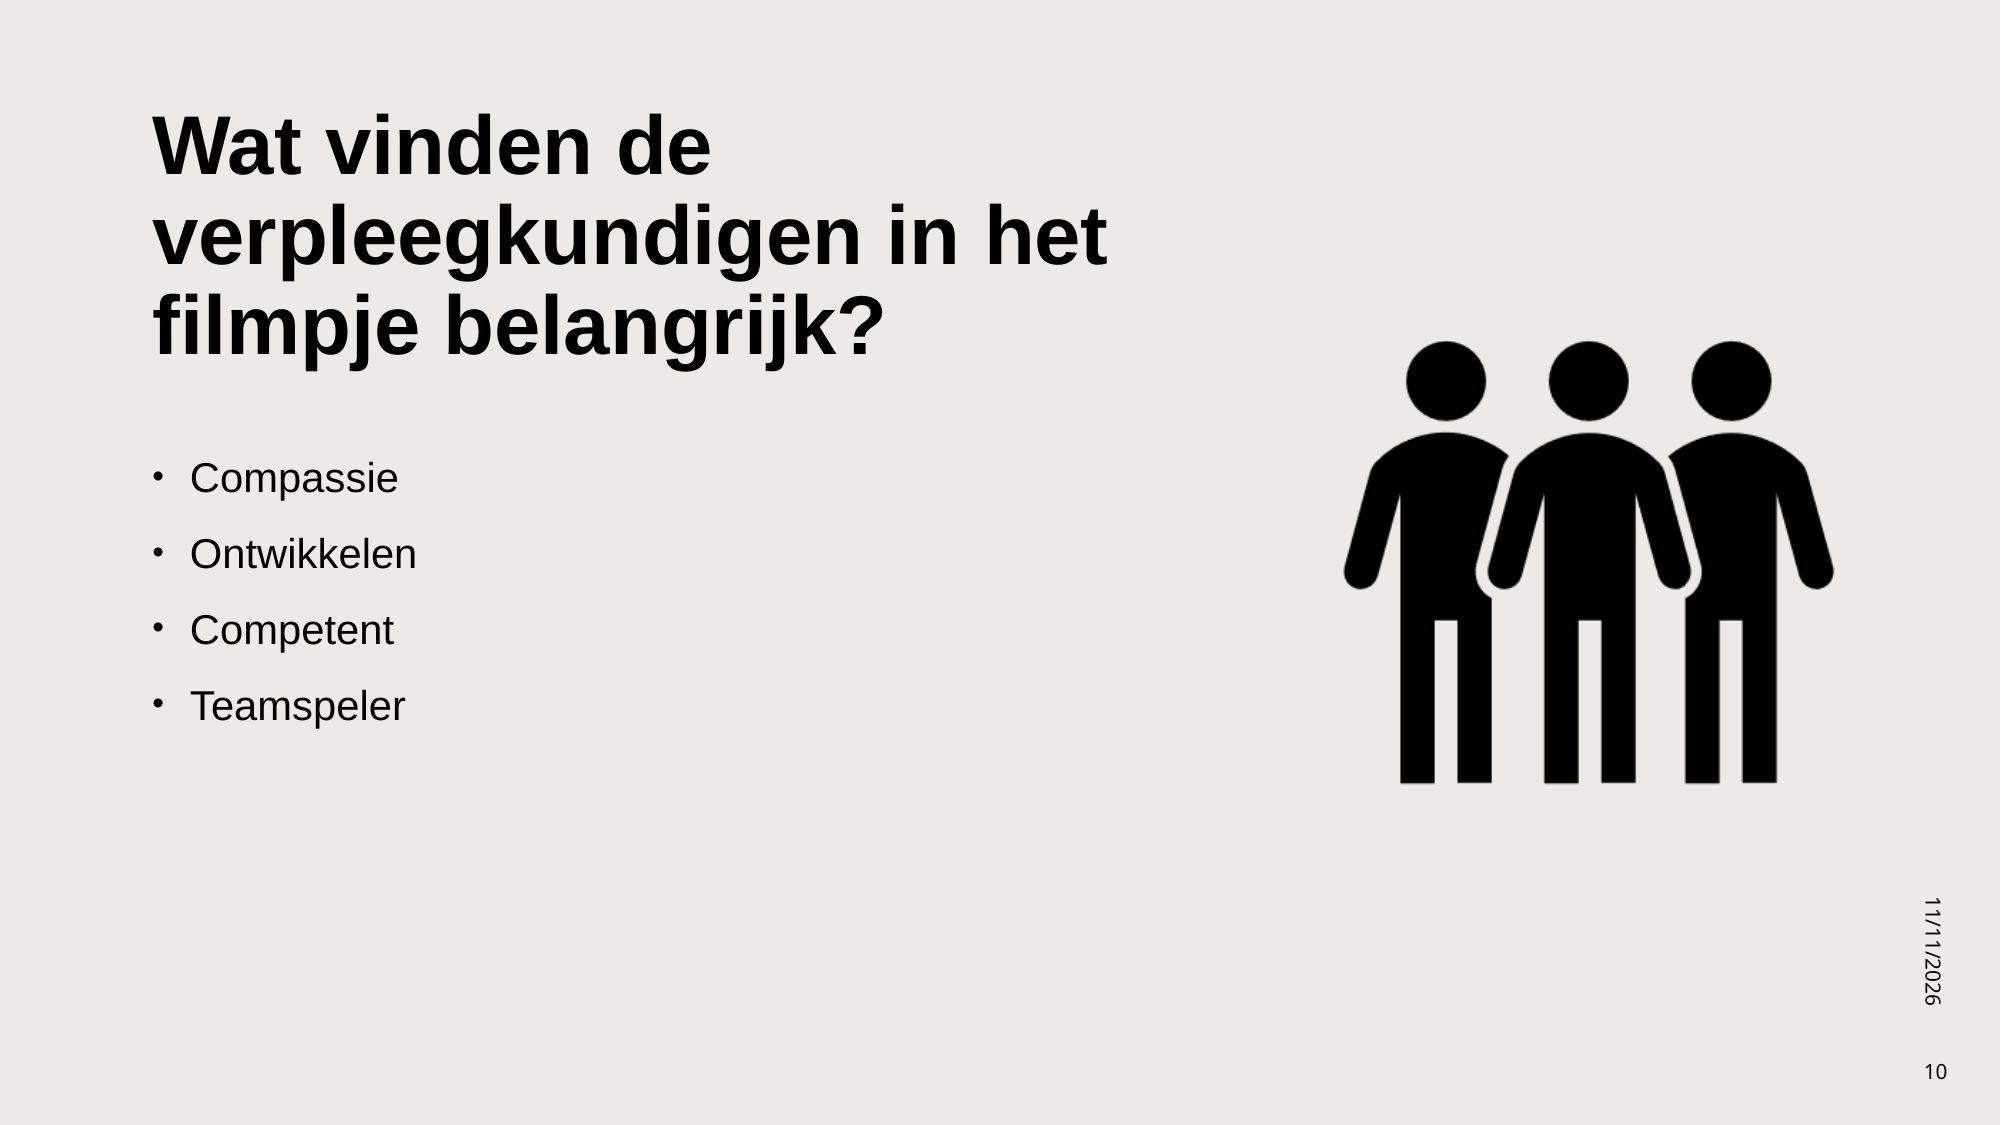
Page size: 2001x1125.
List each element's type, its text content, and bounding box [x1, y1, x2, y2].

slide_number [1902, 576, 1963, 1021]
title Wat vinden de verpleegkundigen in het filmpje belangrijk? [137, 111, 1276, 380]
picture [1315, 289, 1863, 836]
slide_number 10 [1888, 1042, 1983, 1103]
list Compassie Ontwikkelen Competent Teamspeler [137, 438, 967, 1014]
